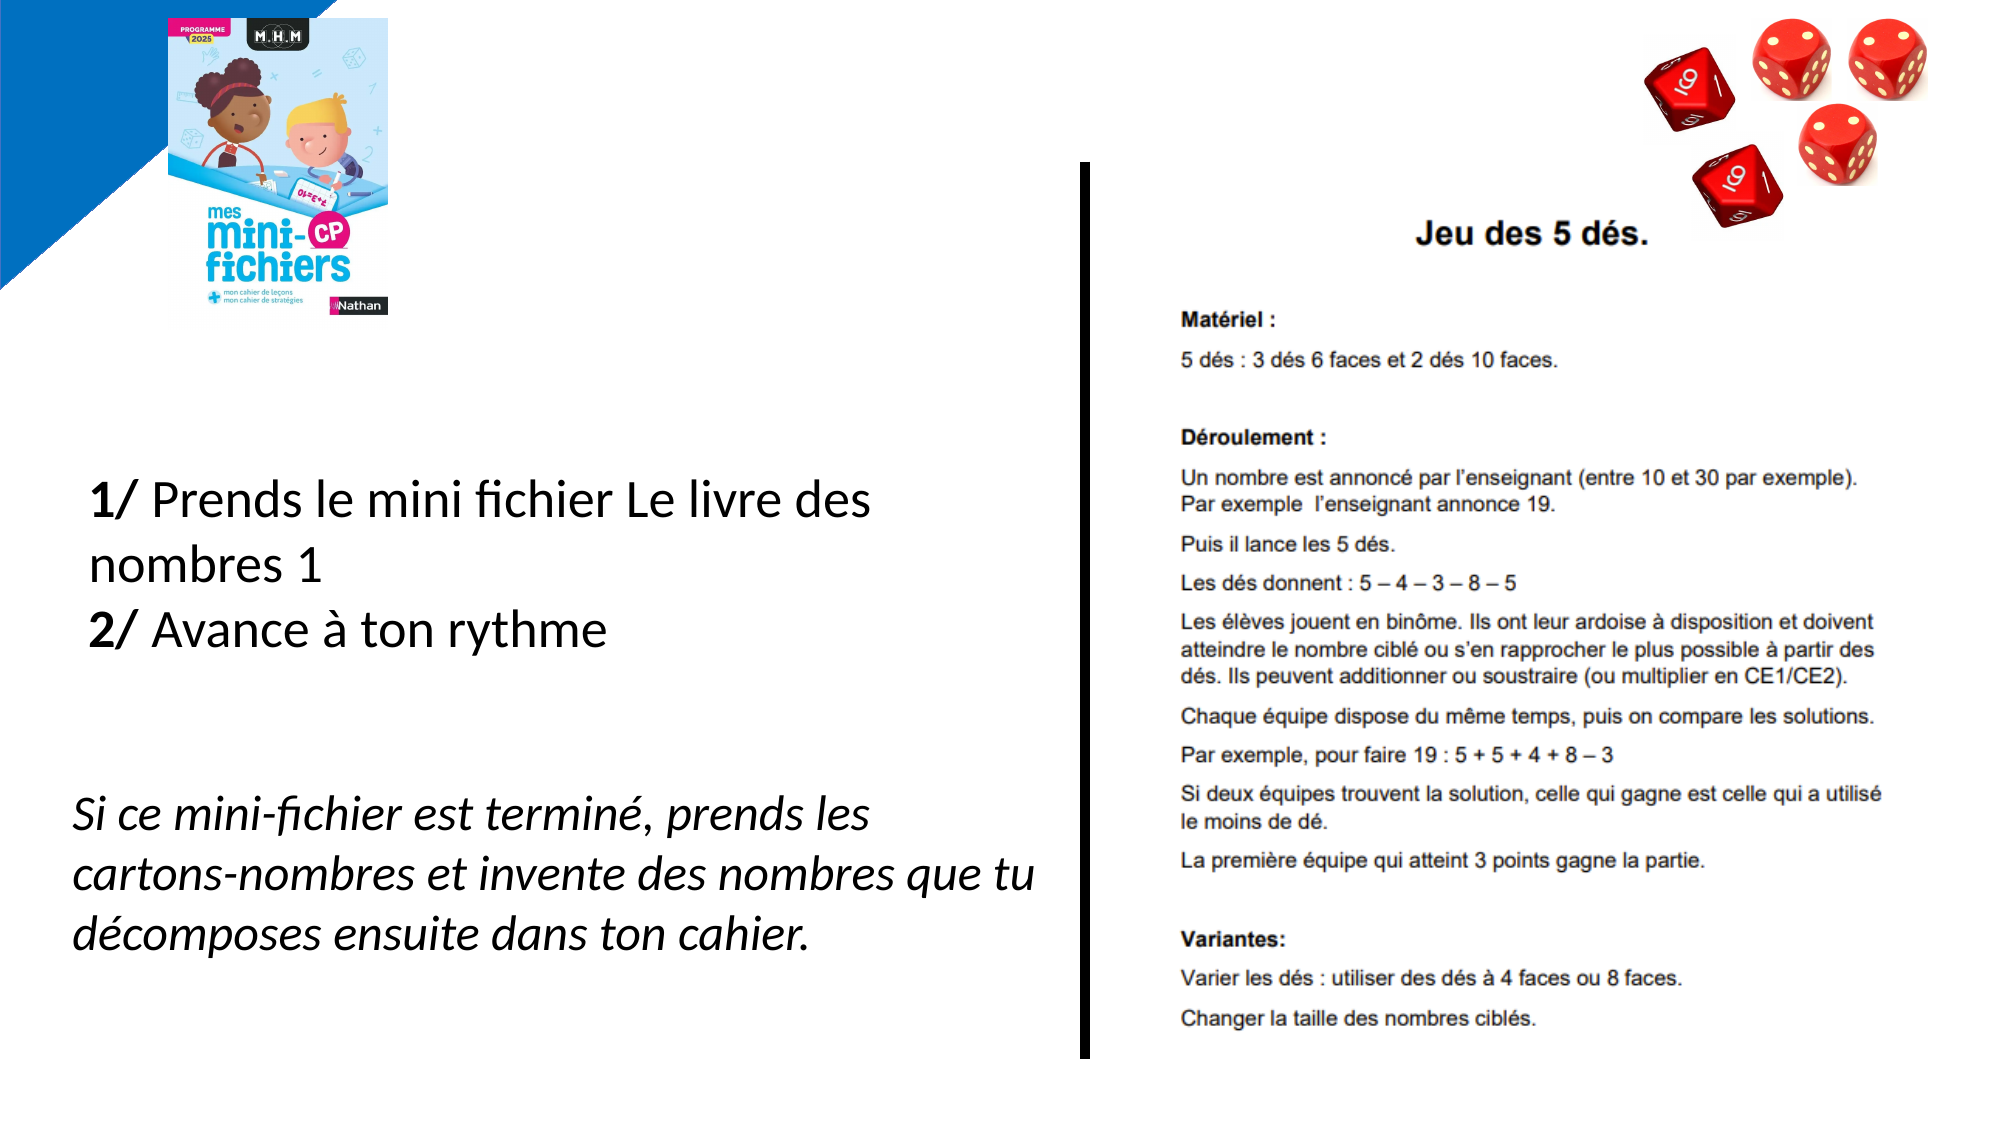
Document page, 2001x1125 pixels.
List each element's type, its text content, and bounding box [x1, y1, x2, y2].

picture [168, 18, 388, 330]
picture [1847, 18, 1928, 101]
text_box Si ce mini-fichier est terminé, prends les cartons-nombres et invente des nombres que tu décomposes ensuite dans ton cahier. [57, 772, 1058, 968]
picture [1146, 34, 1900, 1060]
text_box 1/ Prends le mini fichier Le livre des nombres 1 2/ Avance à ton rythme [73, 456, 994, 667]
text_box [0, 0, 337, 290]
picture [1750, 18, 1832, 101]
